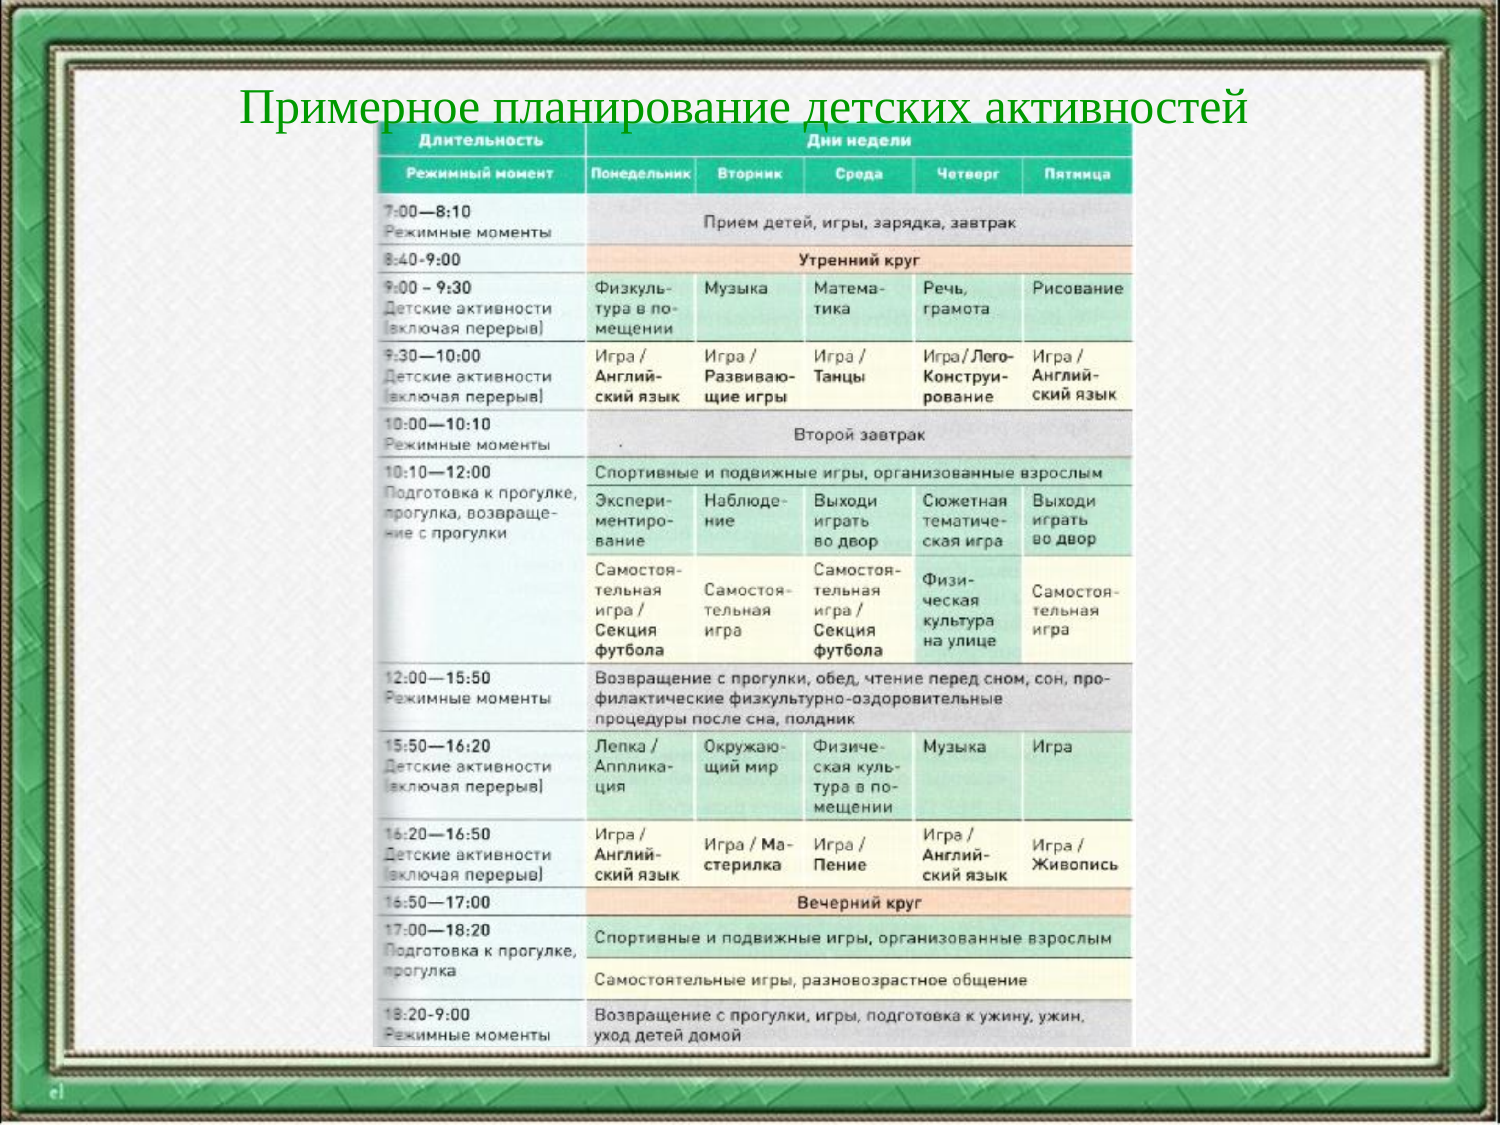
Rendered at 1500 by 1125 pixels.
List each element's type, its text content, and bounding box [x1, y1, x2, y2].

text_box Примерное планирование детских активностей [194, 66, 1294, 142]
picture [0, 0, 1500, 1125]
